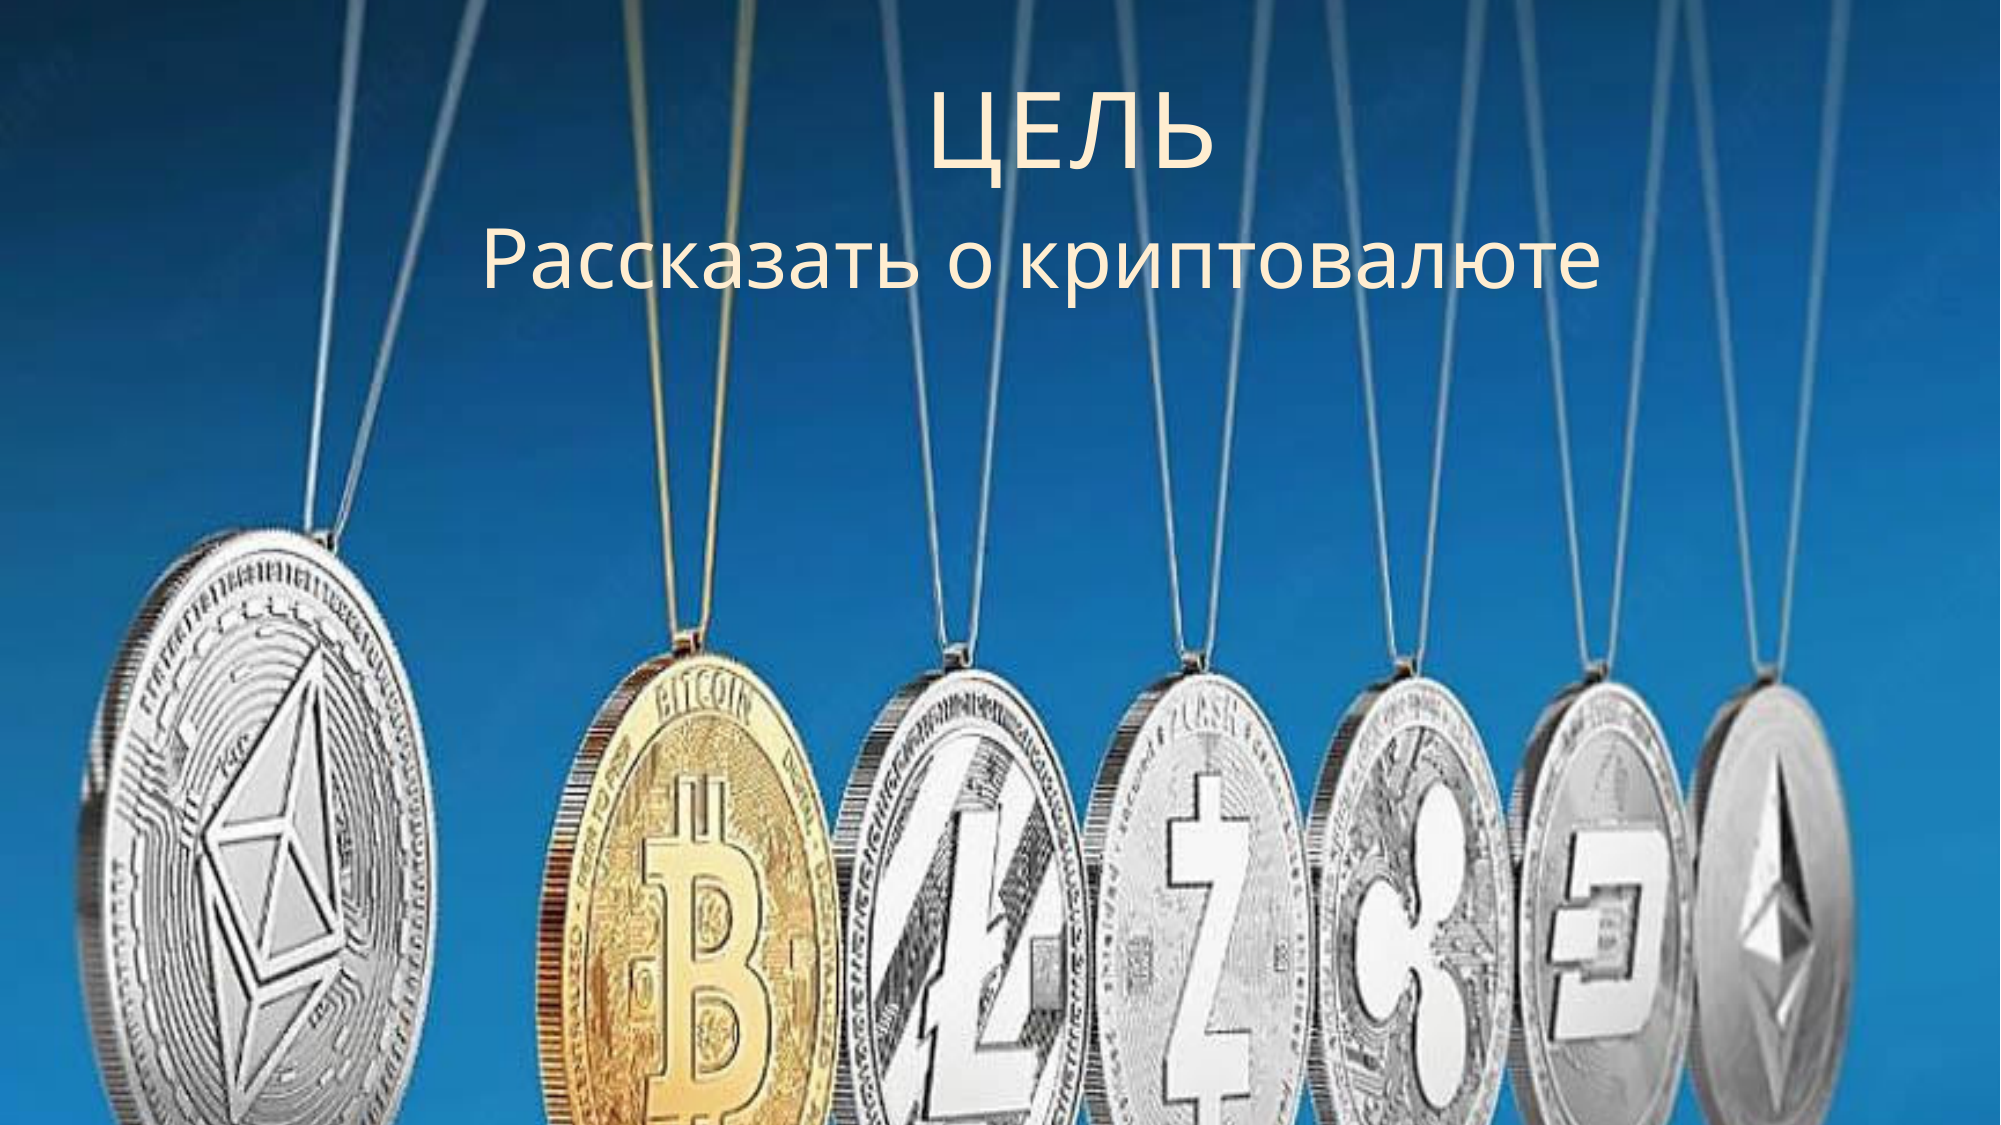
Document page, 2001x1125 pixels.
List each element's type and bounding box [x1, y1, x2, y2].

list [0, 0, 2000, 1125]
